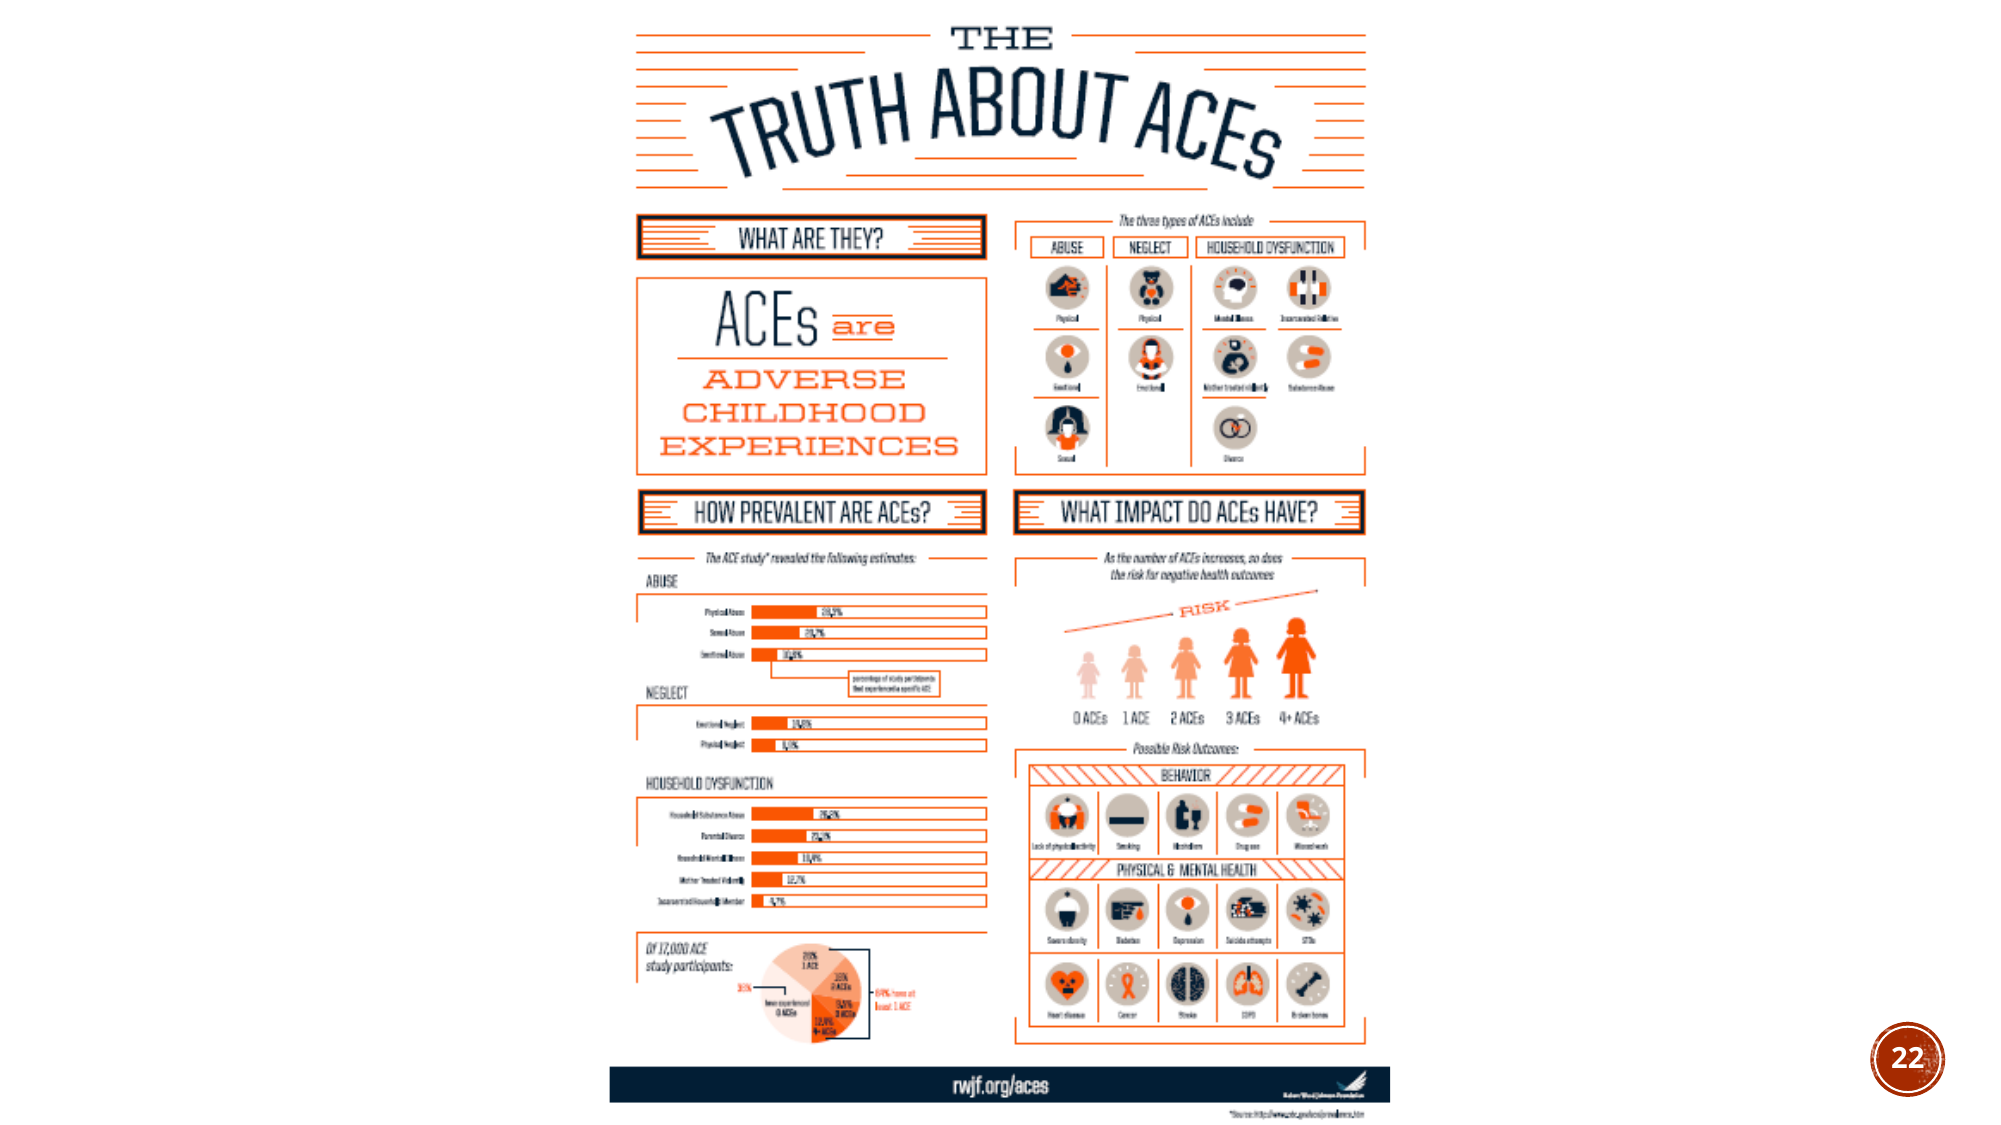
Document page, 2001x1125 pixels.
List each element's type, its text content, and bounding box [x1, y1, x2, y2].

picture [610, 3, 1389, 1125]
slide_number 22 [1855, 1028, 1961, 1089]
